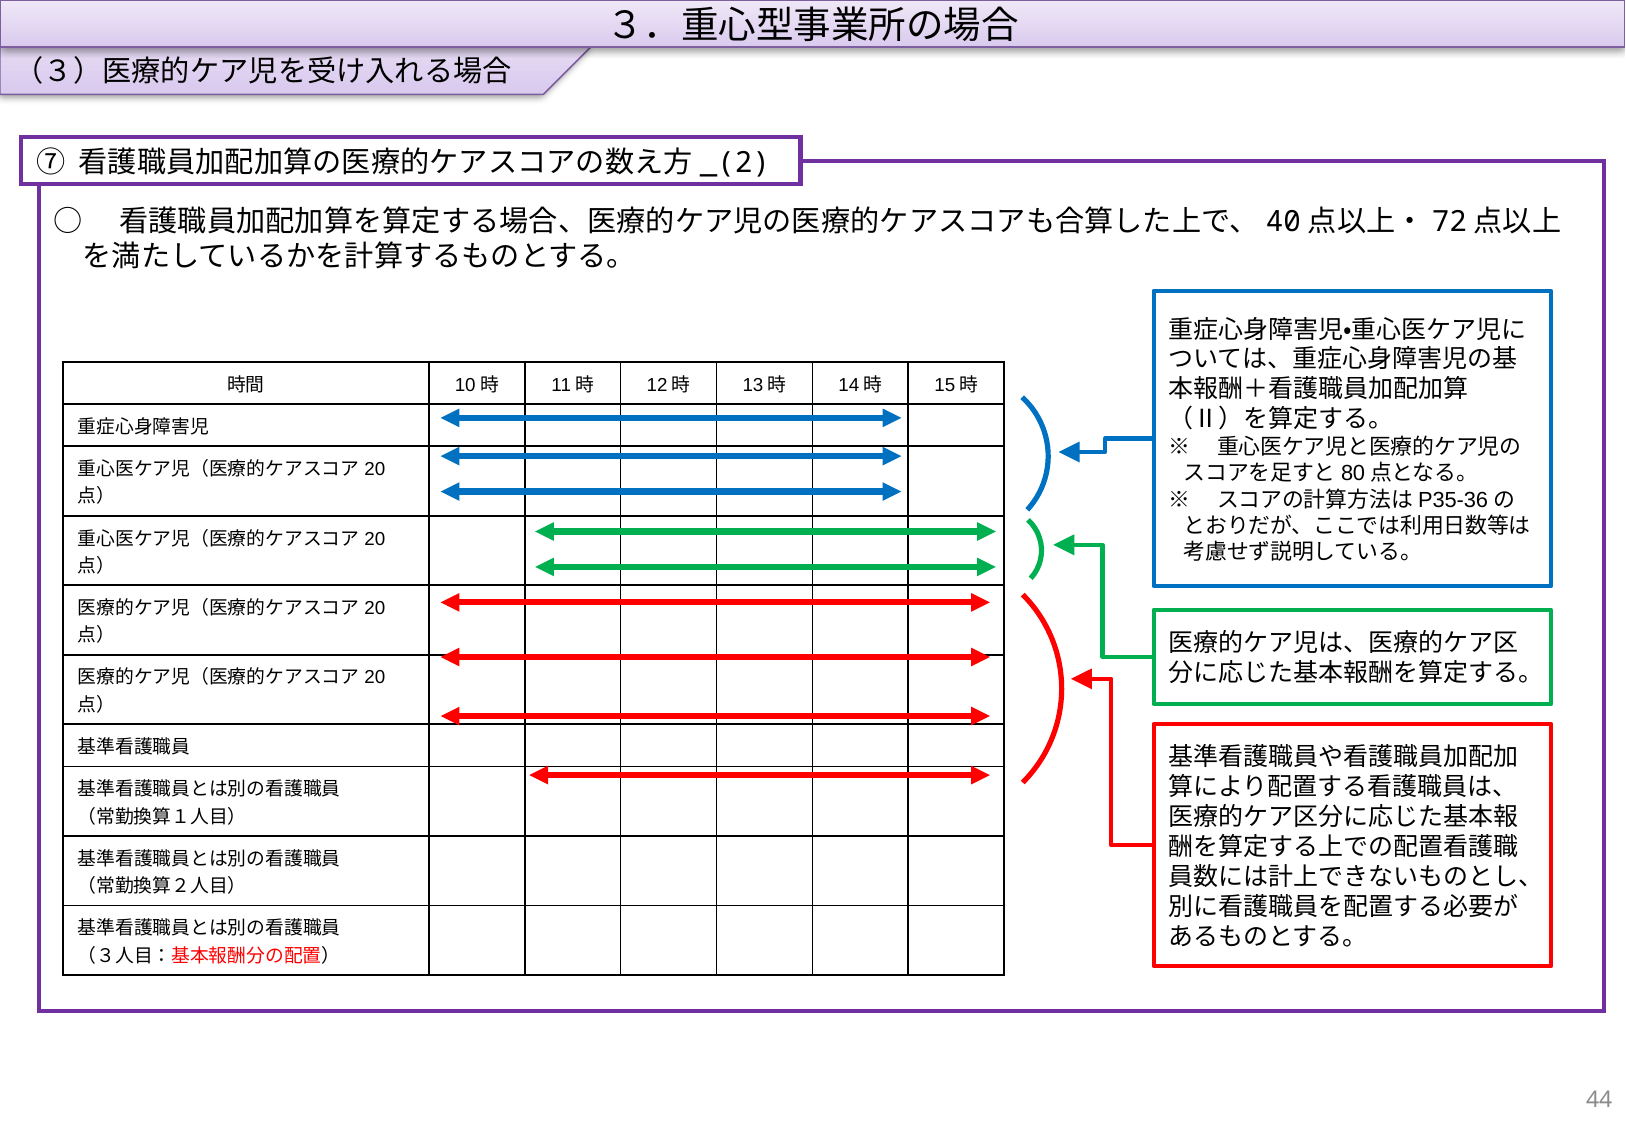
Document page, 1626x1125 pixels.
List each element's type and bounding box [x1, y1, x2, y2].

table_cell [526, 447, 620, 453]
table_cell [909, 719, 962, 723]
table_cell [621, 725, 716, 766]
table_cell [813, 605, 907, 654]
table_cell [526, 837, 620, 905]
table_cell [621, 767, 716, 772]
table_cell [621, 459, 716, 488]
table_cell [813, 570, 907, 584]
table_cell [717, 447, 812, 453]
table_cell [526, 906, 620, 974]
table_cell [621, 778, 716, 835]
table_cell [717, 586, 812, 599]
table_cell [909, 586, 1003, 654]
table_cell [621, 660, 716, 713]
table_cell [717, 778, 812, 835]
table_cell [430, 837, 524, 905]
table_cell [64, 837, 428, 905]
table_cell [526, 767, 620, 835]
table_cell [717, 767, 812, 772]
table_cell [621, 421, 716, 445]
table_cell [717, 570, 812, 584]
table_cell [909, 725, 1003, 766]
table_cell [526, 660, 620, 713]
table_cell [909, 517, 1003, 584]
table_cell [64, 767, 428, 835]
table_cell [621, 586, 716, 599]
table_cell [621, 405, 716, 415]
table_cell [717, 605, 812, 654]
table_cell [717, 837, 812, 905]
table_cell [813, 719, 907, 723]
table_cell [813, 837, 907, 905]
table_cell [813, 660, 907, 713]
table_cell [64, 405, 428, 445]
table_cell [526, 605, 620, 654]
table_cell [813, 778, 907, 835]
table_cell [909, 906, 1003, 974]
text_box [21, 137, 1604, 1012]
table_cell [813, 586, 907, 599]
table_cell [717, 405, 812, 415]
table_cell [621, 447, 716, 453]
table_cell [621, 906, 716, 974]
text_box [0, 0, 1625, 96]
table_cell [460, 719, 524, 723]
table_cell [430, 767, 524, 835]
table_header [64, 363, 428, 403]
table_cell [64, 725, 428, 766]
table_cell [526, 517, 620, 584]
table_cell [621, 495, 716, 515]
table_cell [717, 660, 812, 713]
table_cell [813, 535, 907, 564]
table_cell [717, 535, 812, 564]
table_header [430, 363, 524, 403]
table_cell [430, 725, 524, 766]
table_cell [526, 495, 620, 515]
table_cell [549, 767, 620, 772]
table_cell [621, 570, 716, 584]
table_cell [64, 517, 428, 584]
table_cell [430, 447, 524, 515]
table_header [621, 363, 716, 403]
table_cell [460, 447, 524, 453]
table_cell [717, 421, 812, 445]
table_cell [430, 656, 524, 723]
table_cell [909, 405, 1003, 445]
table_cell [813, 906, 907, 974]
slide_number [1248, 1070, 1625, 1125]
table_cell [526, 586, 620, 599]
table_cell [526, 421, 620, 445]
table_cell [430, 517, 524, 584]
table_cell [813, 725, 907, 766]
table_header [813, 363, 907, 403]
table_cell [717, 725, 812, 766]
table_cell [813, 517, 907, 528]
table_cell [717, 495, 812, 515]
table_header [717, 363, 812, 403]
table_cell [909, 837, 1003, 905]
table_cell [64, 656, 428, 723]
table_cell [621, 719, 716, 723]
table_cell [430, 586, 524, 654]
table_cell [430, 906, 524, 974]
table_cell [621, 535, 716, 564]
table_cell [430, 405, 524, 445]
table_cell [813, 447, 882, 453]
table_cell [717, 459, 812, 488]
table_cell [526, 459, 620, 488]
table_cell [813, 767, 907, 772]
table_cell [621, 605, 716, 654]
table_cell [909, 767, 971, 772]
table_header [909, 363, 1003, 403]
table_cell [64, 586, 428, 654]
table_cell [717, 906, 812, 974]
table_cell [64, 906, 428, 974]
table_cell [909, 447, 1003, 515]
table_cell [621, 517, 716, 528]
table_cell [526, 725, 620, 766]
table_cell [621, 837, 716, 905]
table_cell [909, 660, 956, 713]
table_cell [717, 719, 812, 723]
table_cell [813, 447, 907, 515]
table_cell [526, 719, 620, 723]
table_cell [813, 405, 907, 445]
table_header [526, 363, 620, 403]
table_cell [526, 405, 620, 415]
table_cell [909, 767, 1003, 835]
table_cell [64, 447, 428, 515]
table_cell [717, 517, 812, 528]
